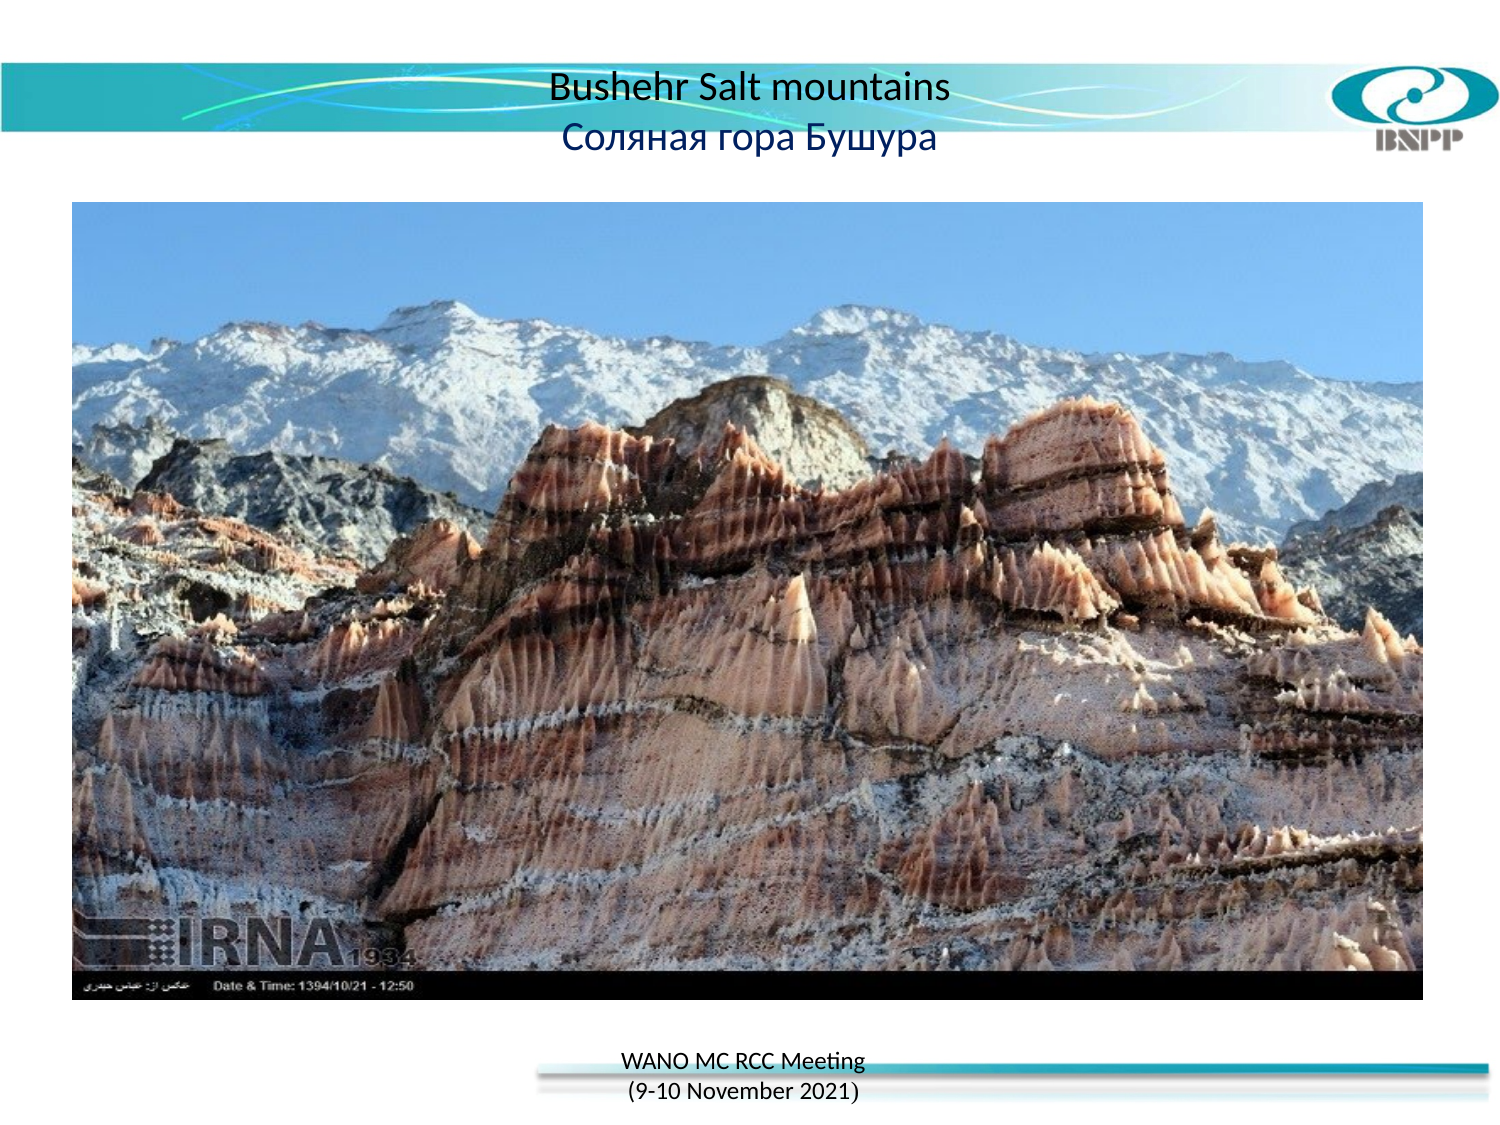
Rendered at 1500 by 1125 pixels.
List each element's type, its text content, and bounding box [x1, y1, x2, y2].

text_box WANO MC RCC Meeting (9-10 November 2021) [505, 1024, 981, 1125]
title Bushehr Salt mountains Соляная гора Бушура [75, 45, 1425, 173]
picture [0, 0, 1500, 1125]
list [72, 202, 1423, 1000]
